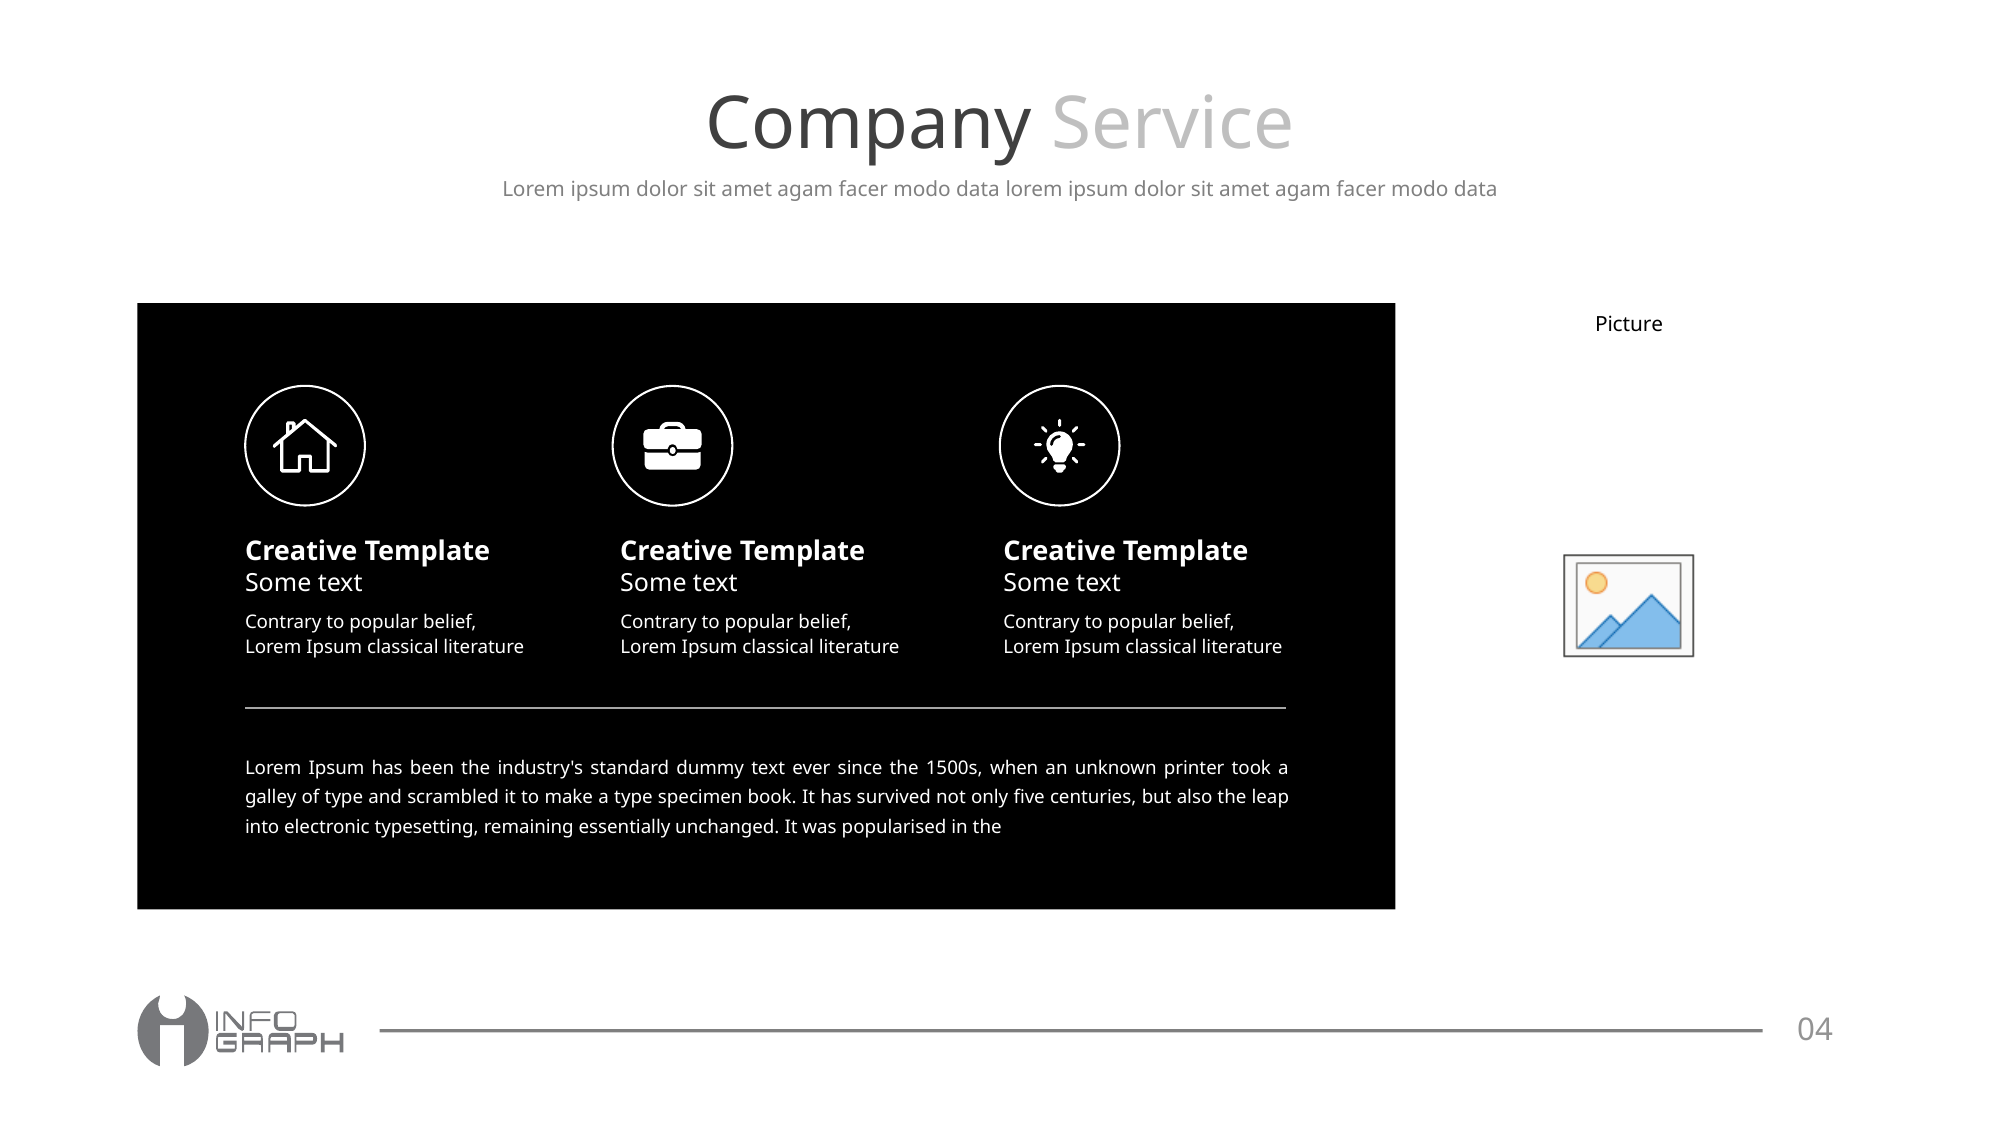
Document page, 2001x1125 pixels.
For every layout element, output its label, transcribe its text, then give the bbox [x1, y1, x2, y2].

text_box [136, 302, 1396, 910]
slide_number 04 [1767, 983, 1863, 1079]
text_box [230, 385, 1303, 846]
picture [1395, 303, 1863, 910]
list Lorem ipsum dolor sit amet agam facer modo data lorem ipsum dolor sit amet agam facer modo data [137, 181, 1863, 215]
title Company Service [137, 69, 1863, 181]
